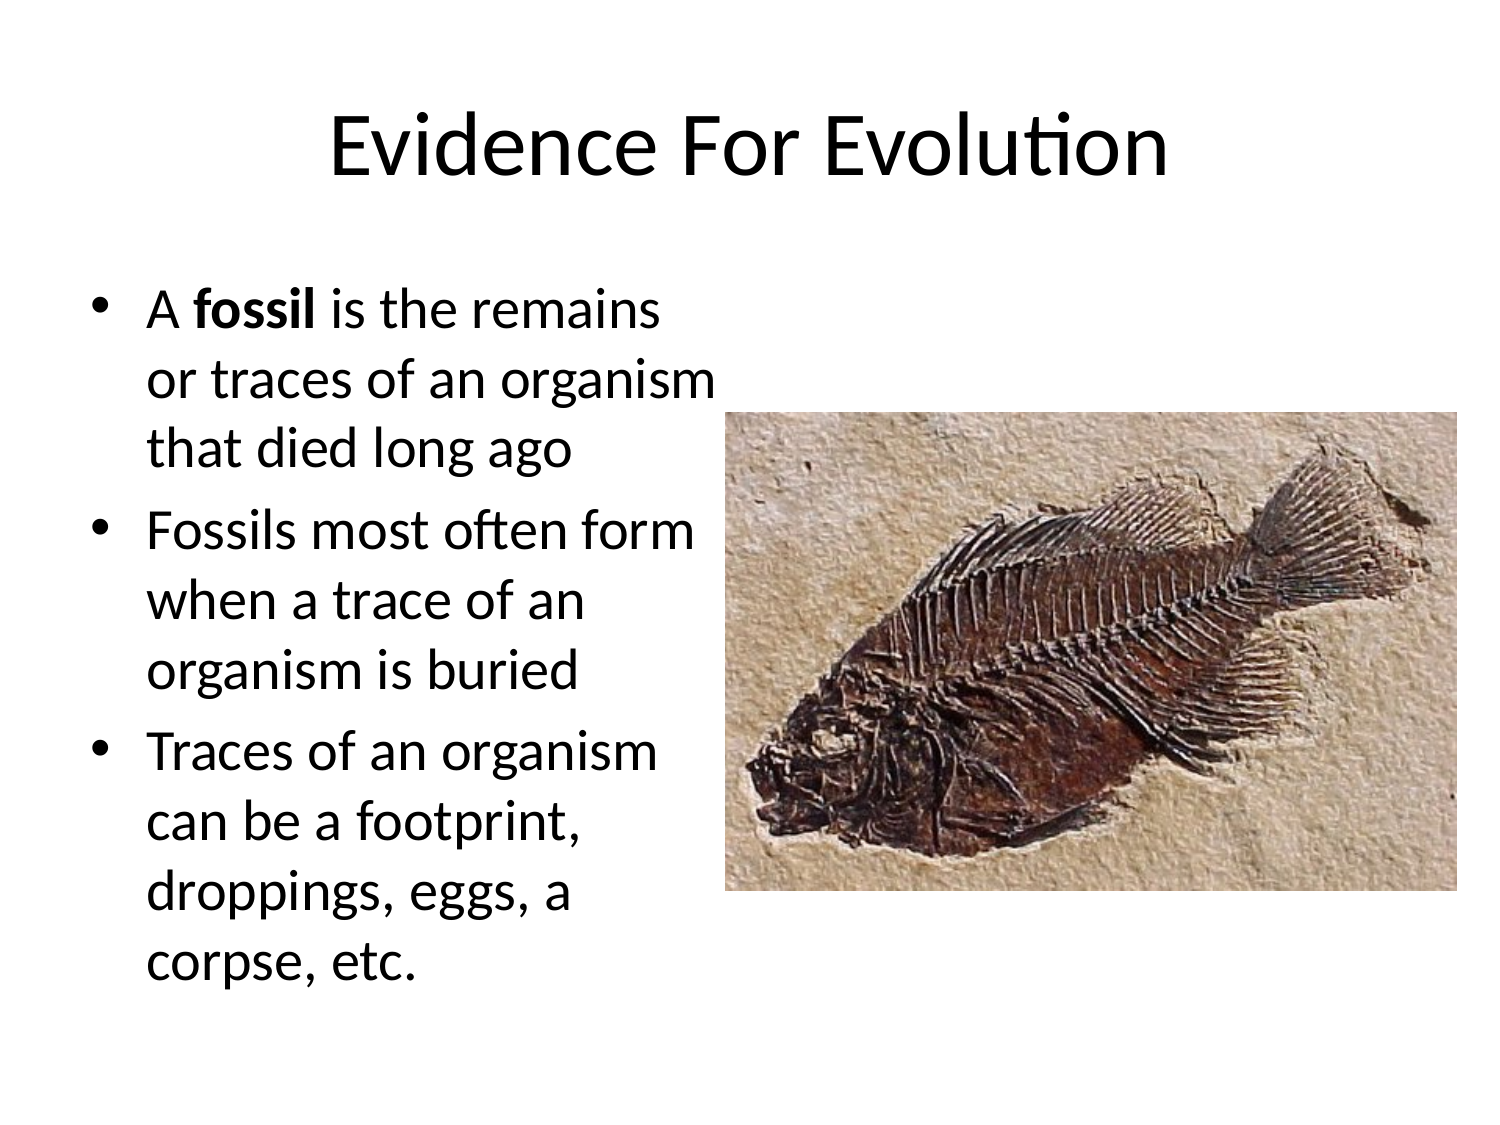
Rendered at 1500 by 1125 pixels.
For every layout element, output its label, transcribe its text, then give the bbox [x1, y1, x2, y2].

list A fossil is the remains or traces of an organism that died long ago Fossils most often form when a trace of an organism is buried Traces of an organism can be a footprint, droppings, eggs, a corpse, etc. [75, 262, 738, 1075]
picture [724, 412, 1457, 891]
title Evidence For Evolution [75, 45, 1425, 233]
